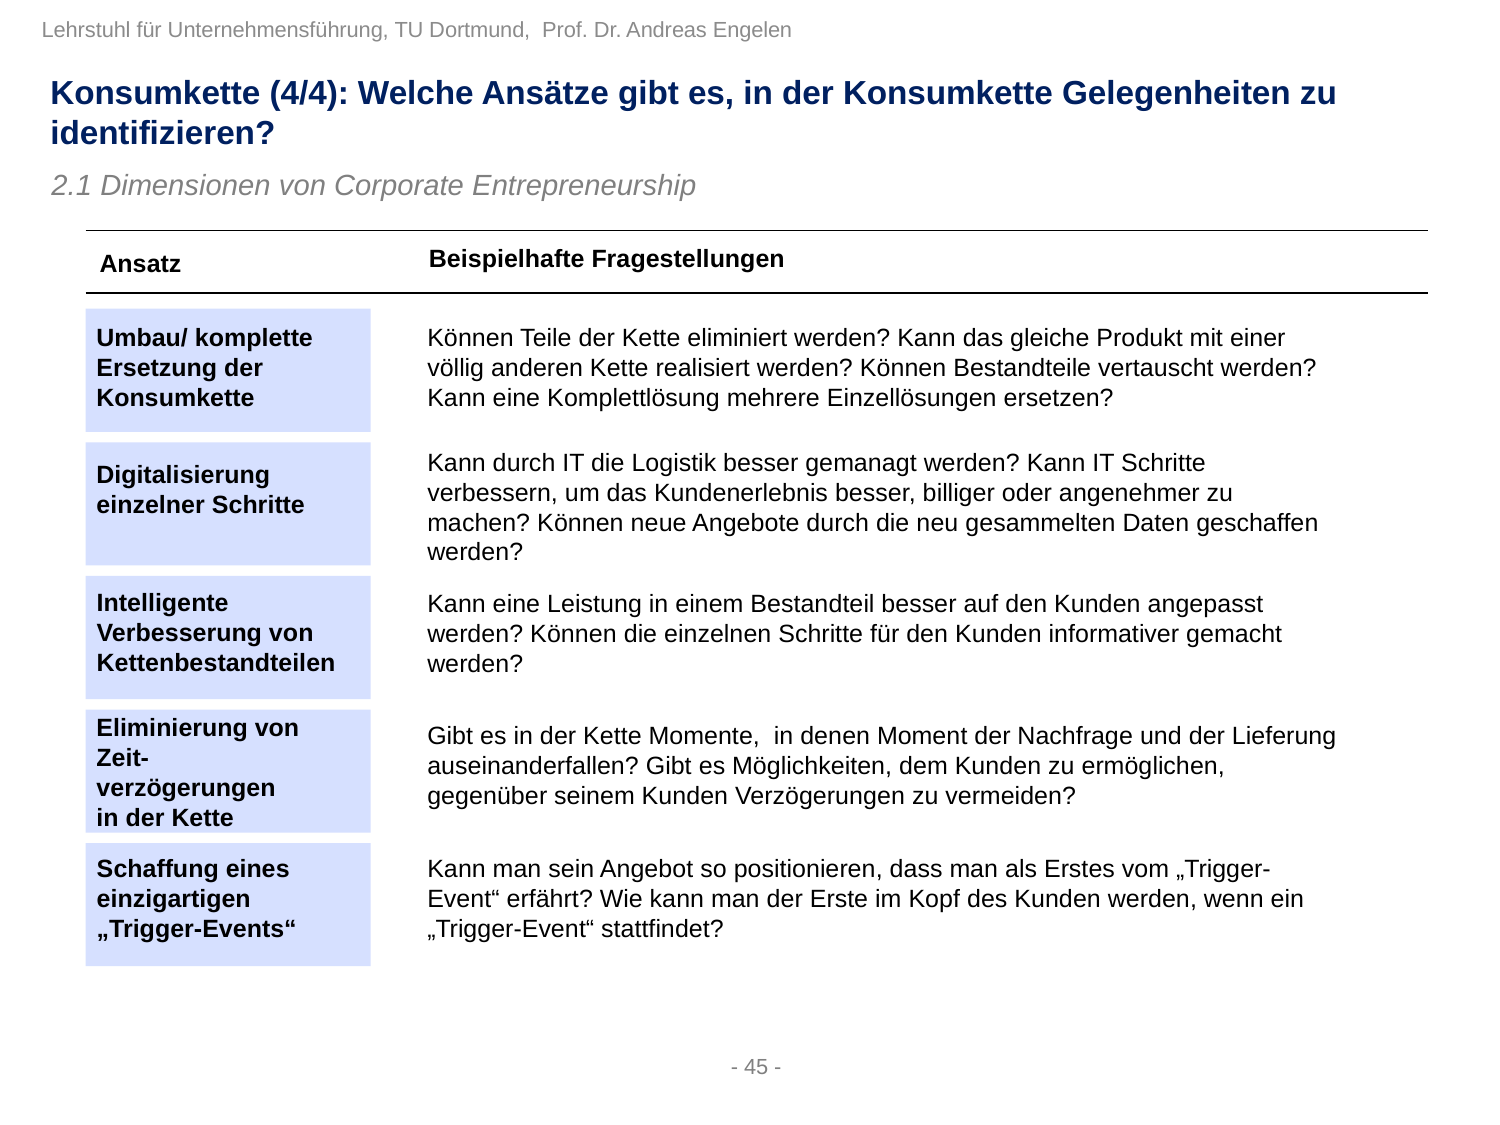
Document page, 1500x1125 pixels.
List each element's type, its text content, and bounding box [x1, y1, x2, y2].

text_box Kann durch IT die Logistik besser gemanagt werden? Kann IT Schritte verbessern, um das Kundenerlebnis besser, billiger oder angenehmer zu machen? Können neue Angebote durch die neu gesammelten Daten geschaffen werden? [412, 438, 1358, 574]
text_box [85, 442, 371, 566]
text_box [85, 684, 371, 700]
text_box Intelligente Verbesserung von Kettenbestandteilen [81, 578, 394, 684]
text_box Eliminierung von Zeit-verzögerungen in der Kette [81, 703, 320, 839]
text_box 2.1 Dimensionen von Corporate Entrepreneurship [36, 159, 713, 209]
text_box Kann eine Leistung in einem Bestandteil besser auf den Kunden angepasst werden? Können die einzelnen Schritte für den Kunden informativer gemacht werden? [412, 579, 1358, 685]
text_box - 45 - [599, 1045, 913, 1087]
text_box [320, 709, 371, 833]
text_box [85, 419, 371, 432]
text_box Ansatz [84, 239, 197, 285]
text_box [85, 843, 371, 967]
text_box Konsumkette (4/4): Welche Ansätze gibt es, in der Konsumkette Gelegenheiten zu identifizieren? [35, 63, 1433, 159]
text_box Schaffung eines einzigartigen „Trigger-Events“ [81, 845, 347, 951]
text_box Umbau/ komplette Ersetzung der Konsumkette [81, 313, 376, 419]
text_box [85, 308, 371, 313]
text_box Gibt es in der Kette Momente, in denen Moment der Nachfrage und der Lieferung auseinanderfallen? Gibt es Möglichkeiten, dem Kunden zu ermöglichen, gegenüber seinem Kunden Verzögerungen zu vermeiden? [412, 712, 1358, 818]
text_box Kann man sein Angebot so positionieren, dass man als Erstes vom „Trigger-Event“ erfährt? Wie kann man der Erste im Kopf des Kunden werden, wenn ein „Trigger-Event“ stattfindet? [412, 845, 1358, 951]
text_box Beispielhafte Fragestellungen [414, 238, 801, 280]
text_box Können Teile der Kette eliminiert werden? Kann das gleiche Produkt mit einer völlig anderen Kette realisiert werden? Können Bestandteile vertauscht werden? Kann eine Komplettlösung mehrere Einzellösungen ersetzen? [412, 314, 1358, 419]
text_box Digitalisierung einzelner Schritte [81, 451, 345, 526]
